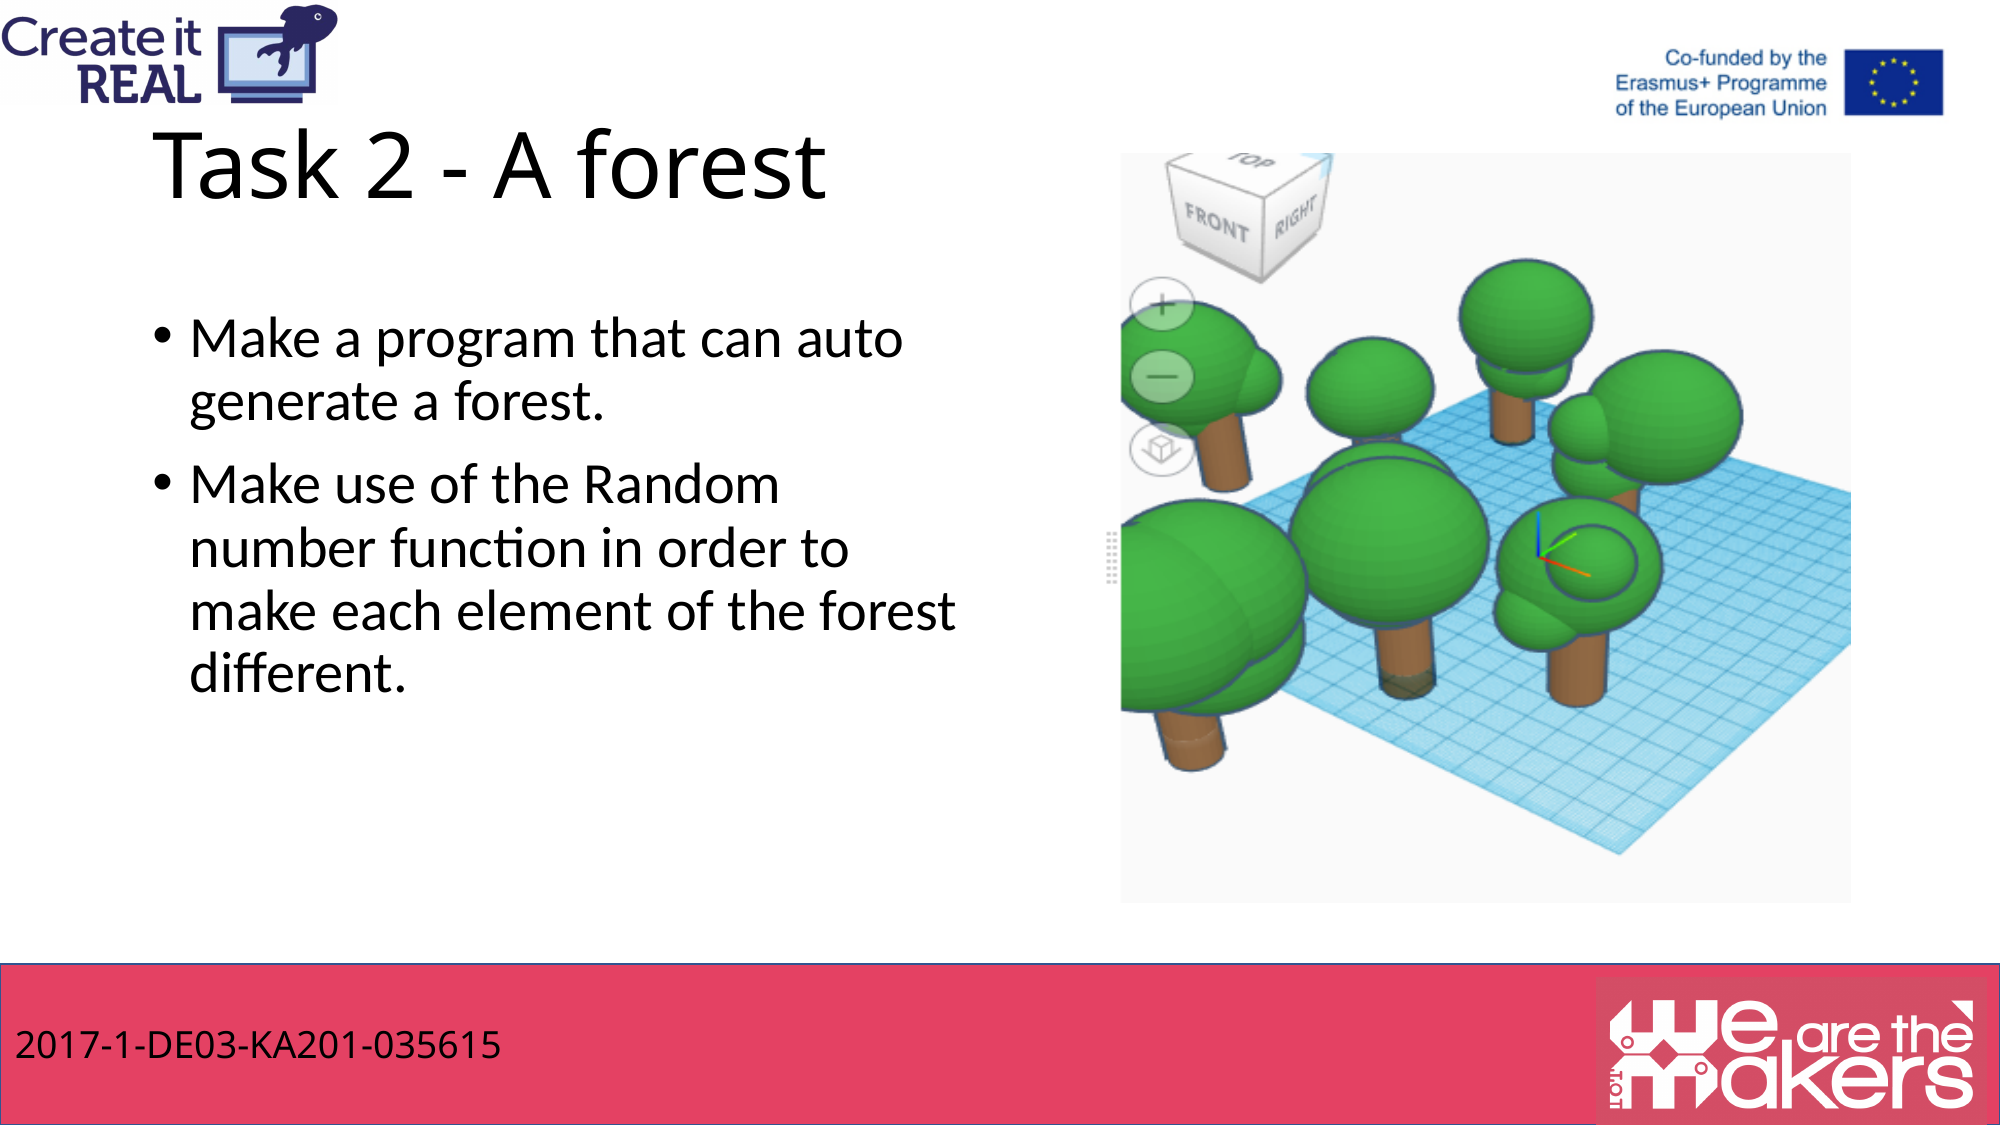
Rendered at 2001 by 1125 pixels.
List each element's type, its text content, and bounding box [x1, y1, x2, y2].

picture [1596, 977, 1987, 1125]
list Make a program that can auto generate a forest. Make use of the Random number function in order to make each element of the forest different. [137, 299, 988, 963]
text_box [0, 963, 2000, 1125]
text_box 2017-1-DE03-KA201-035615 [0, 1013, 581, 1074]
picture [1101, 153, 1851, 903]
text_box [500, 509, 1096, 615]
picture [0, 0, 338, 105]
picture [1596, 30, 1961, 136]
title Task 2 - A forest [137, 59, 1863, 278]
